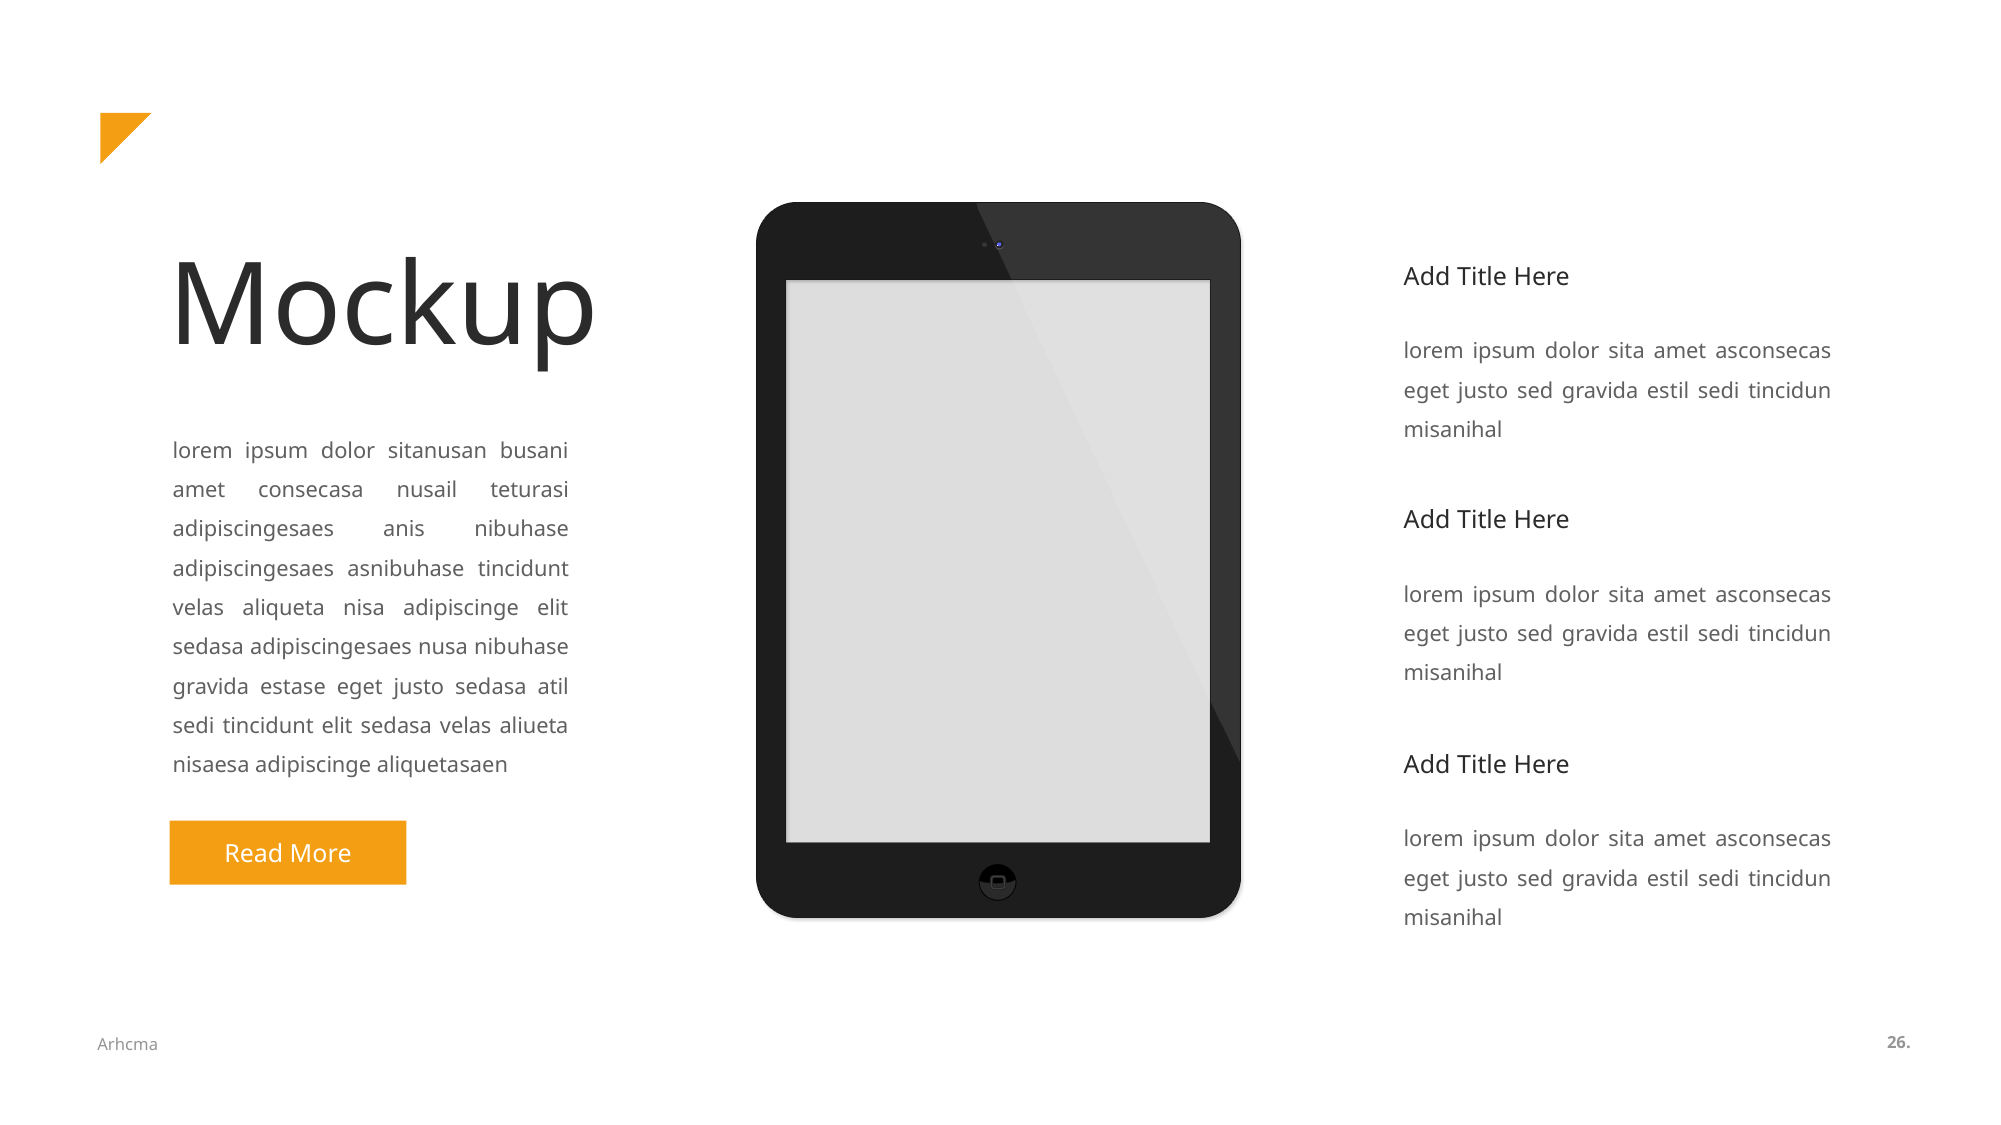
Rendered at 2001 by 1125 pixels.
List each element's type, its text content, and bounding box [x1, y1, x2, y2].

text_box [99, 111, 154, 167]
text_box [1389, 258, 1847, 406]
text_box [83, 1024, 1924, 1062]
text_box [169, 820, 407, 885]
text_box lorem ipsum dolor sitanusan busani amet consecasa nusail teturasi adipiscingesaes anis nibuhase adipiscingesaes asnibuhase tincidunt velas aliqueta nisa adipiscinge elit sedasa adipiscingesaes nusa nibuhase gravida estase eget justo sedasa atil sedi tincidunt elit sedasa velas aliueta nisaesa adipiscinge aliquetasaen [157, 415, 584, 785]
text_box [1389, 746, 1847, 894]
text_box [1389, 502, 1847, 650]
text_box Mockup [153, 248, 627, 374]
picture [755, 201, 1245, 923]
